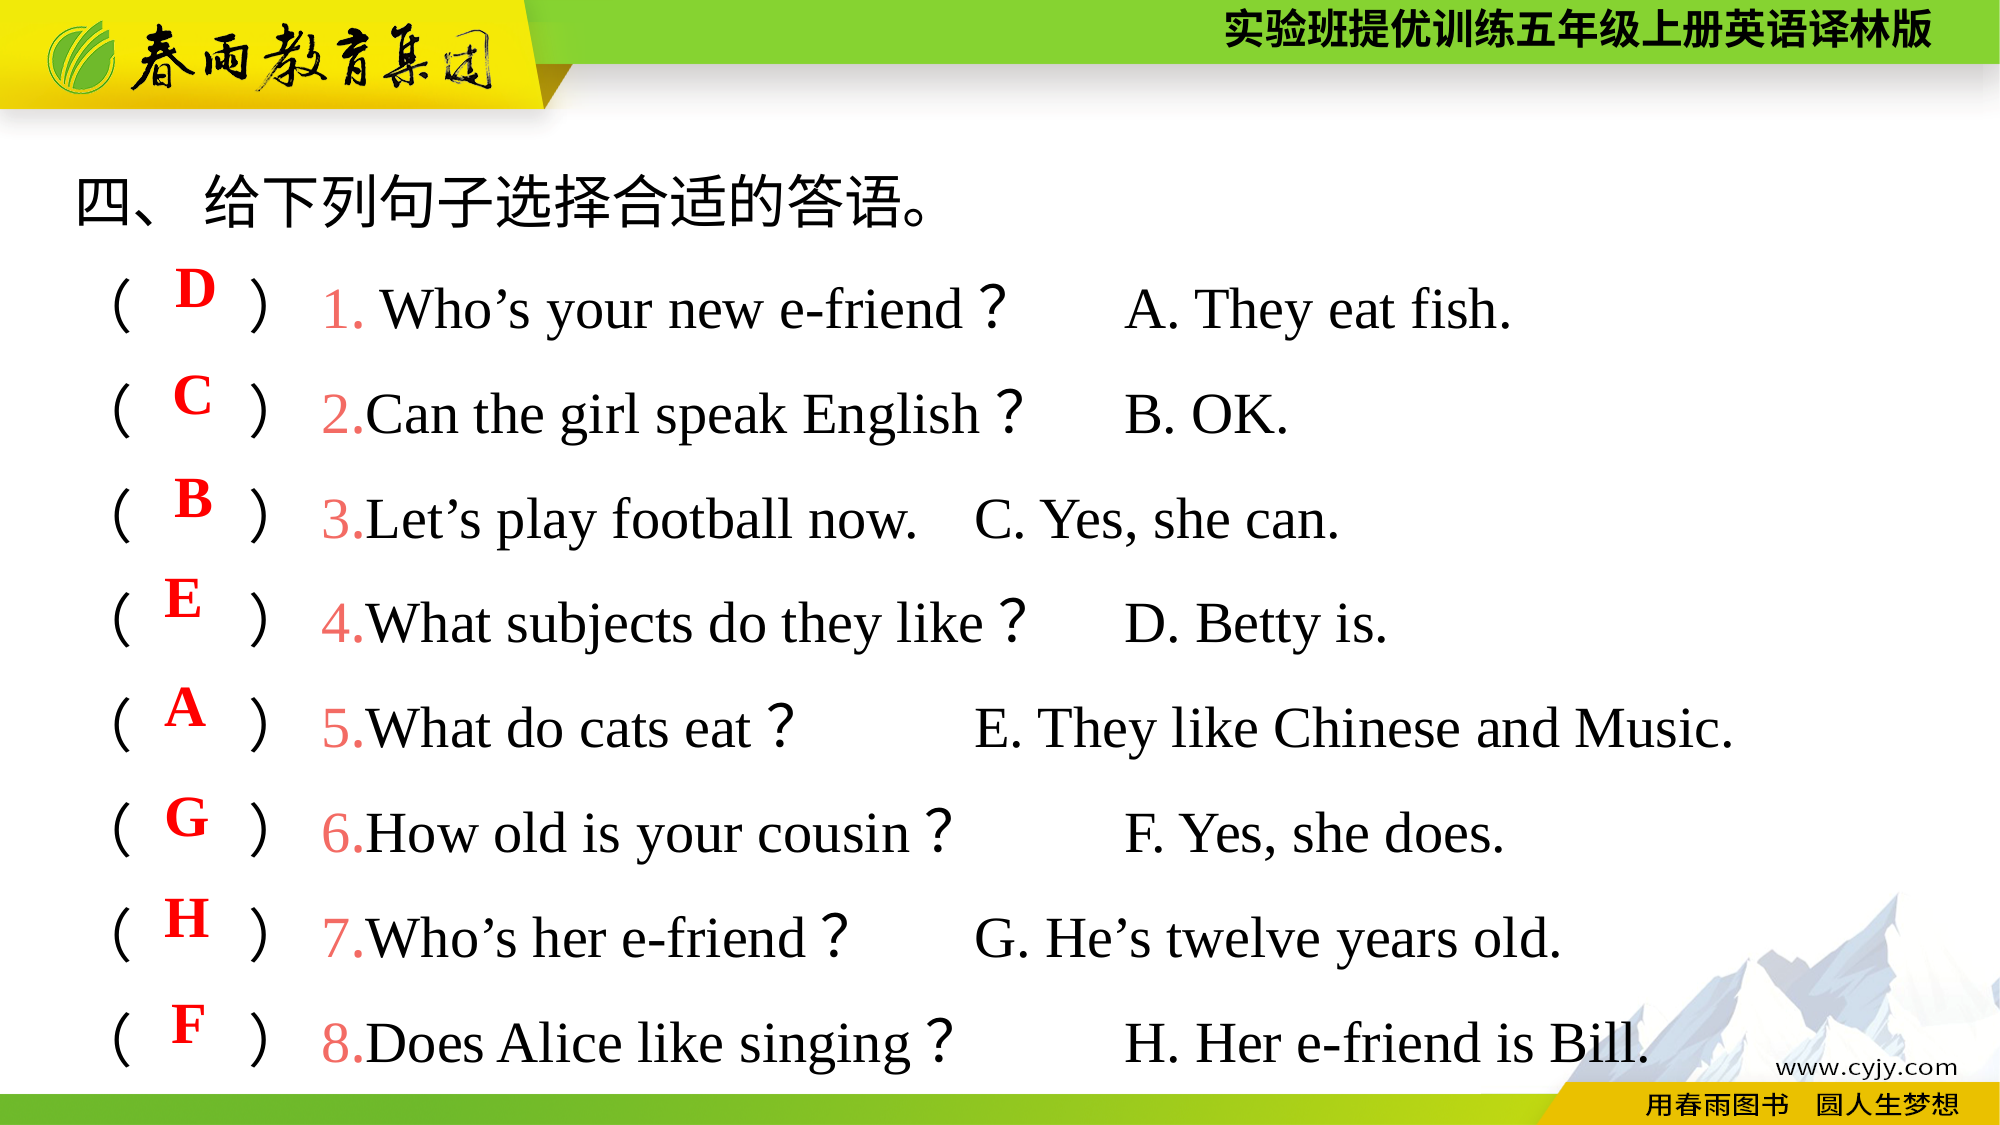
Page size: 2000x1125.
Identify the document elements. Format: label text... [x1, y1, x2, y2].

text_box G [149, 770, 226, 856]
list 四、 给下列句子选择合适的答语。 （ ）1. Who’s your new e-friend？ A. They eat fish. （ ）2.Can the girl speak English？ B. OK. （ ）3.Let’s play football now. C. Yes, she can. （ ）4.What subjects do they like？ D. Betty is. （ ）5.What do cats eat？ E. They like Chinese and Music. （ ）6.How old is your cousin？ F. Yes, she does. （ ）7.Who’s her e-friend？ G. He’s twelve years old. （ ）8.Does Alice like singing？ H. Her e-friend is Bill. [59, 122, 1944, 1092]
text_box H [149, 871, 225, 957]
text_box E [149, 552, 219, 637]
picture [0, 0, 2000, 1125]
text_box F [156, 977, 222, 1063]
text_box B [160, 451, 229, 537]
text_box D [160, 242, 233, 327]
text_box C [157, 348, 230, 434]
text_box A [149, 661, 222, 746]
